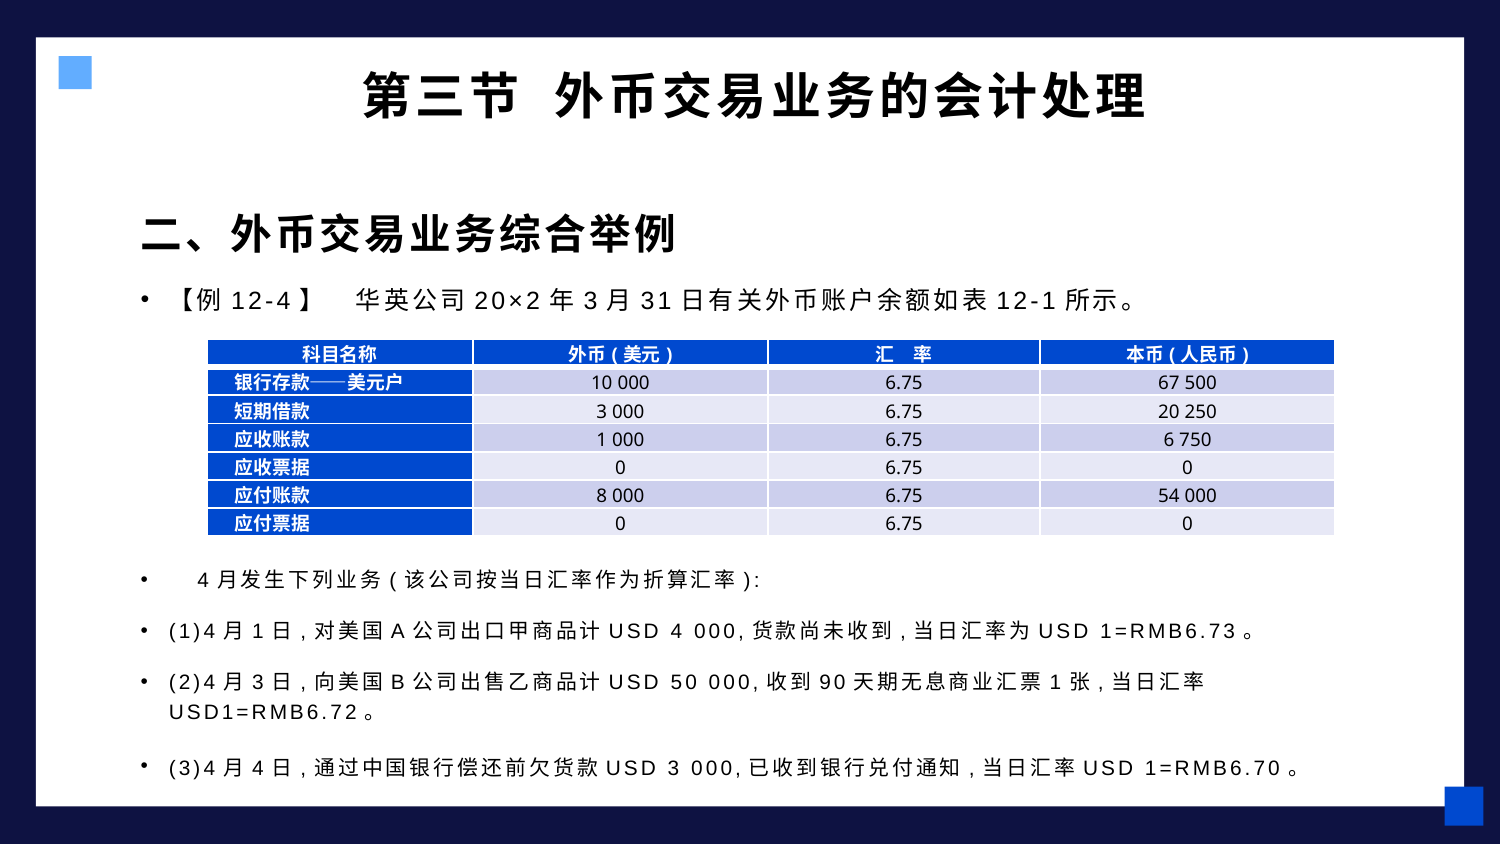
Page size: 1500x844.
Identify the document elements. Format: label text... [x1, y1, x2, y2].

table_header 本币(人民币) [1041, 340, 1334, 364]
table_cell 应收票据 [208, 453, 472, 479]
list 二、外币交易业务综合举例 【例12-4】 华英公司20×2年3月31日有关外币账户余额如表12-1所示。 4月发生下列业务(该公司按当日汇率作为折算汇率): (1)4月1日,对美国A公司出口甲商品计USD 4 000,货款尚未收到,当日汇率为USD 1=RMB6.73。 (2)4月3日,向美国B公司出售乙商品计USD 50 000,收到90天期无息商业汇票1张,当日汇率USD1=RMB6.72。 (3)4月4日,通过中国银行偿还前欠货款USD 3 000,已收到银行兑付通知,当日汇率USD 1=RMB6.70。 [123, 197, 1365, 765]
table_cell 0 [1041, 509, 1334, 535]
table_header 科目名称 [208, 340, 472, 364]
table_cell 0 [474, 453, 767, 479]
table_cell 6.75 [769, 481, 1039, 507]
table_header 汇 率 [769, 340, 1039, 364]
title 第三节 外币交易业务的会计处理 [159, 43, 1344, 133]
table_cell 6.75 [769, 396, 1039, 423]
table_cell 6.75 [769, 370, 1039, 394]
table_cell 20 250 [1041, 396, 1334, 423]
table_cell 银行存款——美元户 [208, 370, 472, 394]
table_cell 0 [474, 509, 767, 535]
table_cell 6.75 [769, 424, 1039, 451]
table_cell 3 000 [474, 396, 767, 423]
table_cell 6.75 [769, 509, 1039, 535]
table_cell 10 000 [474, 370, 767, 394]
table_cell 6.75 [769, 453, 1039, 479]
table_cell 8 000 [474, 481, 767, 507]
table_cell 应付账款 [208, 481, 472, 507]
table_cell 54 000 [1041, 481, 1334, 507]
table_cell 0 [1041, 453, 1334, 479]
table_cell 67 500 [1041, 370, 1334, 394]
table_cell 6 750 [1041, 424, 1334, 451]
table_cell 1 000 [474, 424, 767, 451]
table_cell 应收账款 [208, 424, 472, 451]
table_header 外币(美元) [474, 340, 767, 364]
table_cell 应付票据 [208, 509, 472, 535]
table_cell 短期借款 [208, 396, 472, 423]
